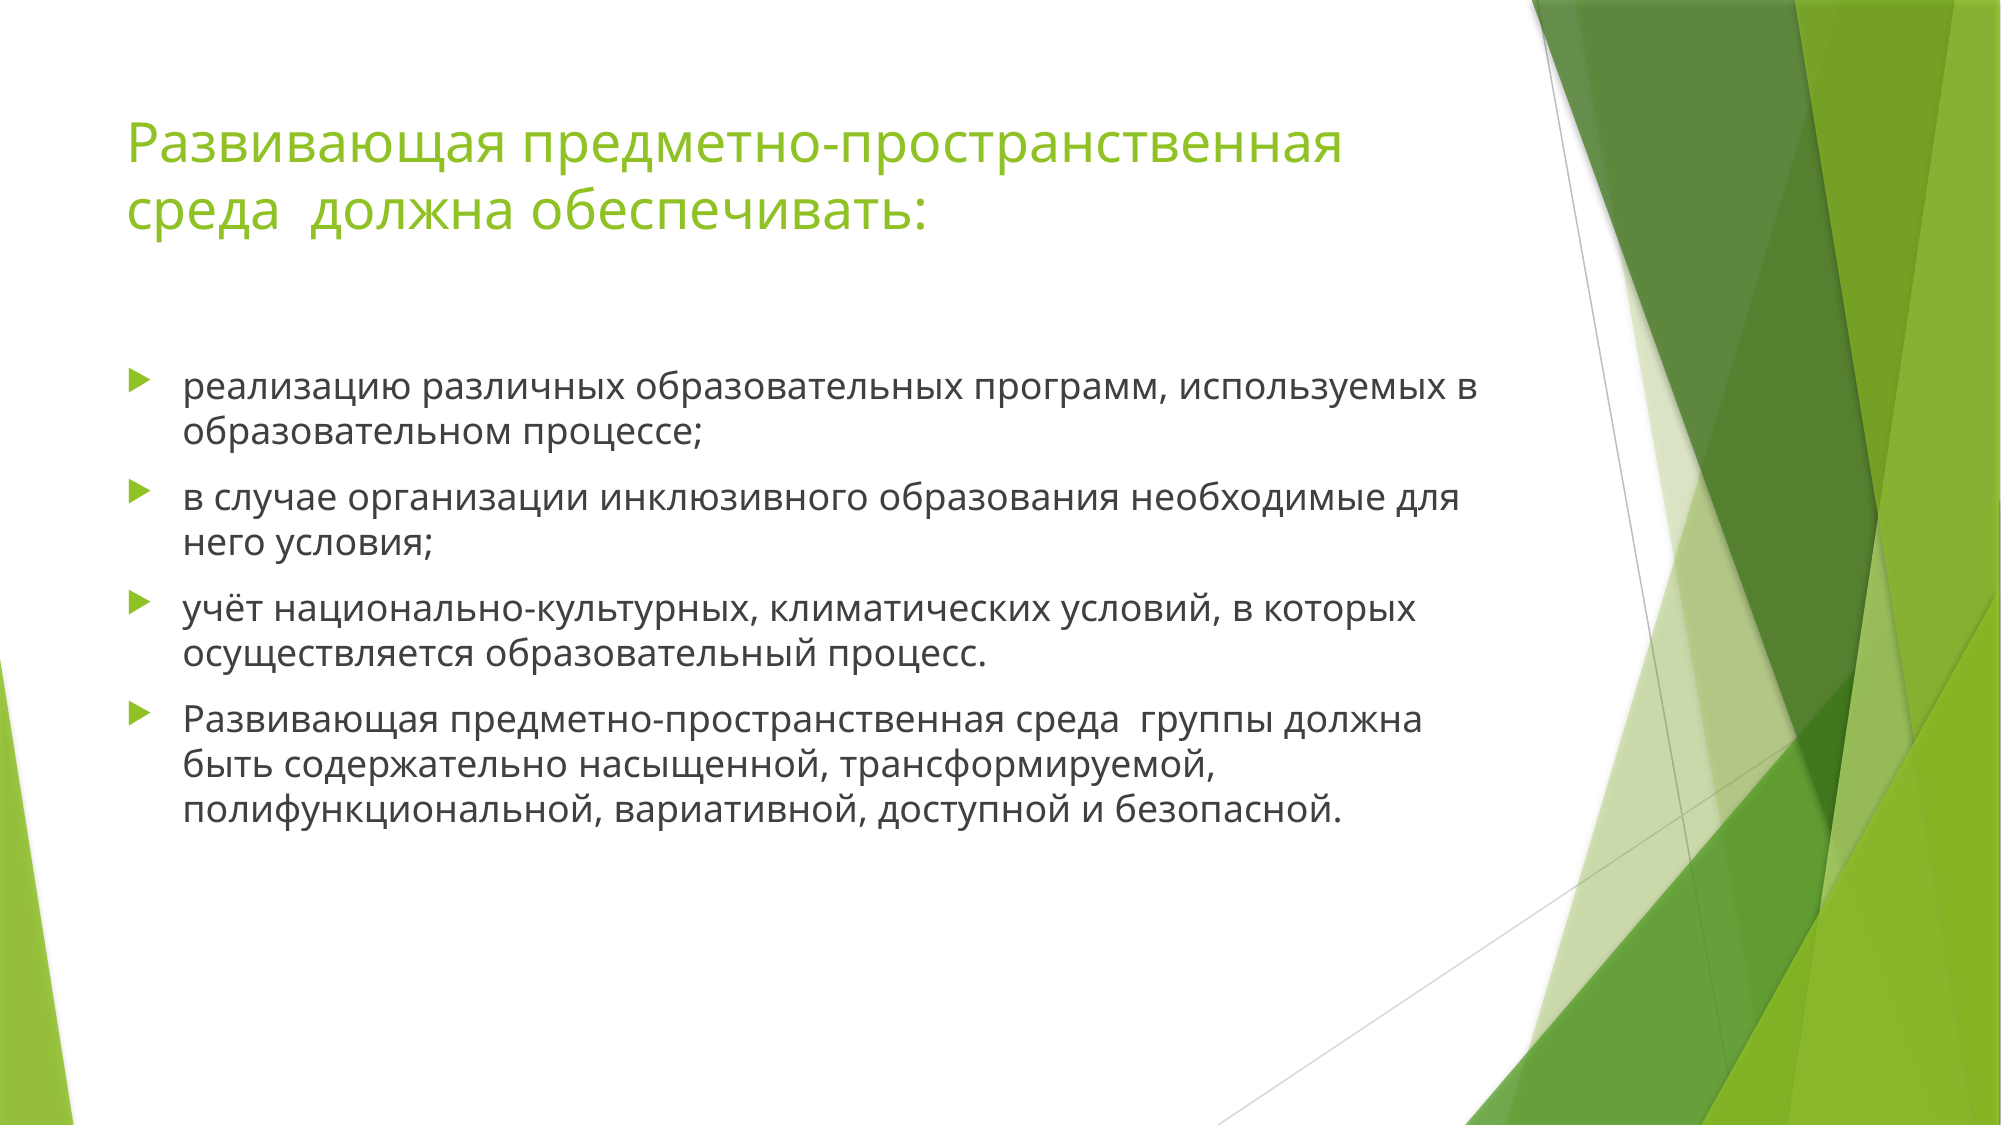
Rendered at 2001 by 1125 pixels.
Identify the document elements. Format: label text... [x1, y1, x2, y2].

list реализацию различных образовательных программ, используемых в образовательном процессе; в случае организации инклюзивного образования необходимые для него условия; учёт национально-культурных, климатических условий, в которых осуществляется образовательный процесс. Развивающая предметно-пространственная среда группы должна быть содержательно насыщенной, трансформируемой, полифункциональной, вариативной, доступной и безопасной. [111, 354, 1522, 992]
title Развивающая предметно-пространственная среда должна обеспечивать: [111, 99, 1522, 317]
